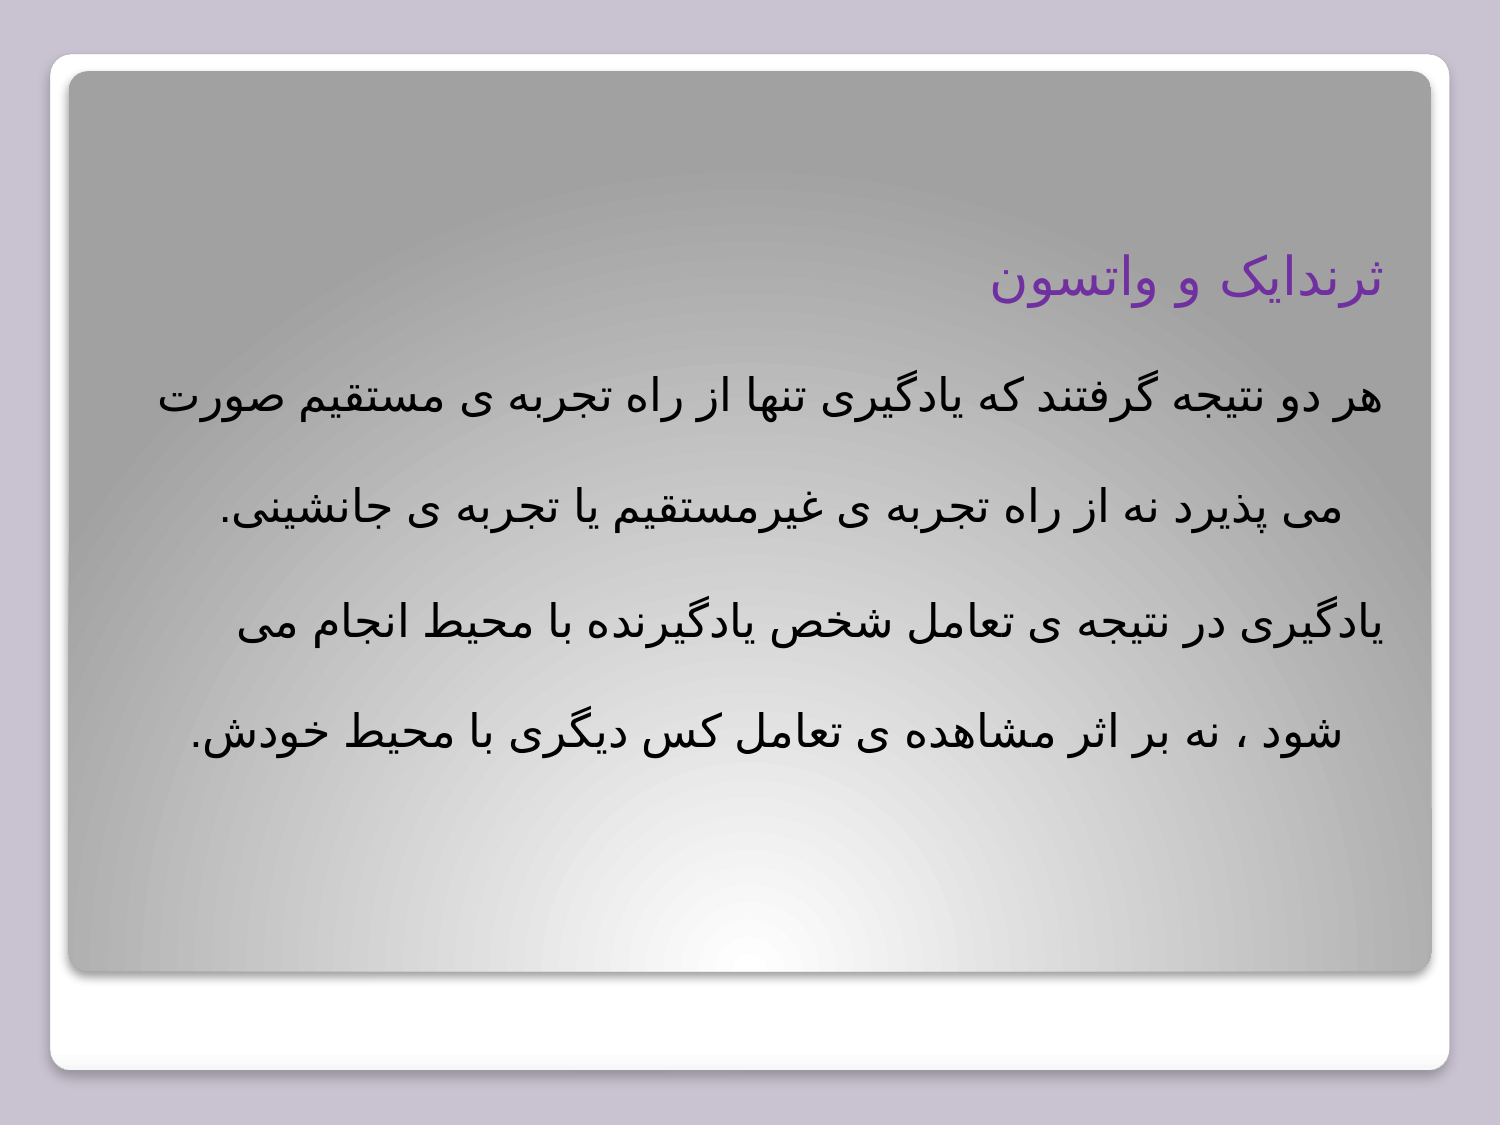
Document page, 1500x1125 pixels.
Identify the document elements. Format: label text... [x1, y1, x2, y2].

list ثرندایک و واتسون هر دو نتیجه گرفتند که یادگیری تنها از راه تجربه ی مستقیم صورت می پذیرد نه از راه تجربه ی غیرمستقیم یا تجربه ی جانشینی. یادگیری در نتیجه ی تعامل شخص یادگیرنده با محیط انجام می شود ، نه بر اثر مشاهده ی تعامل کس دیگری با محیط خودش. [112, 162, 1400, 975]
